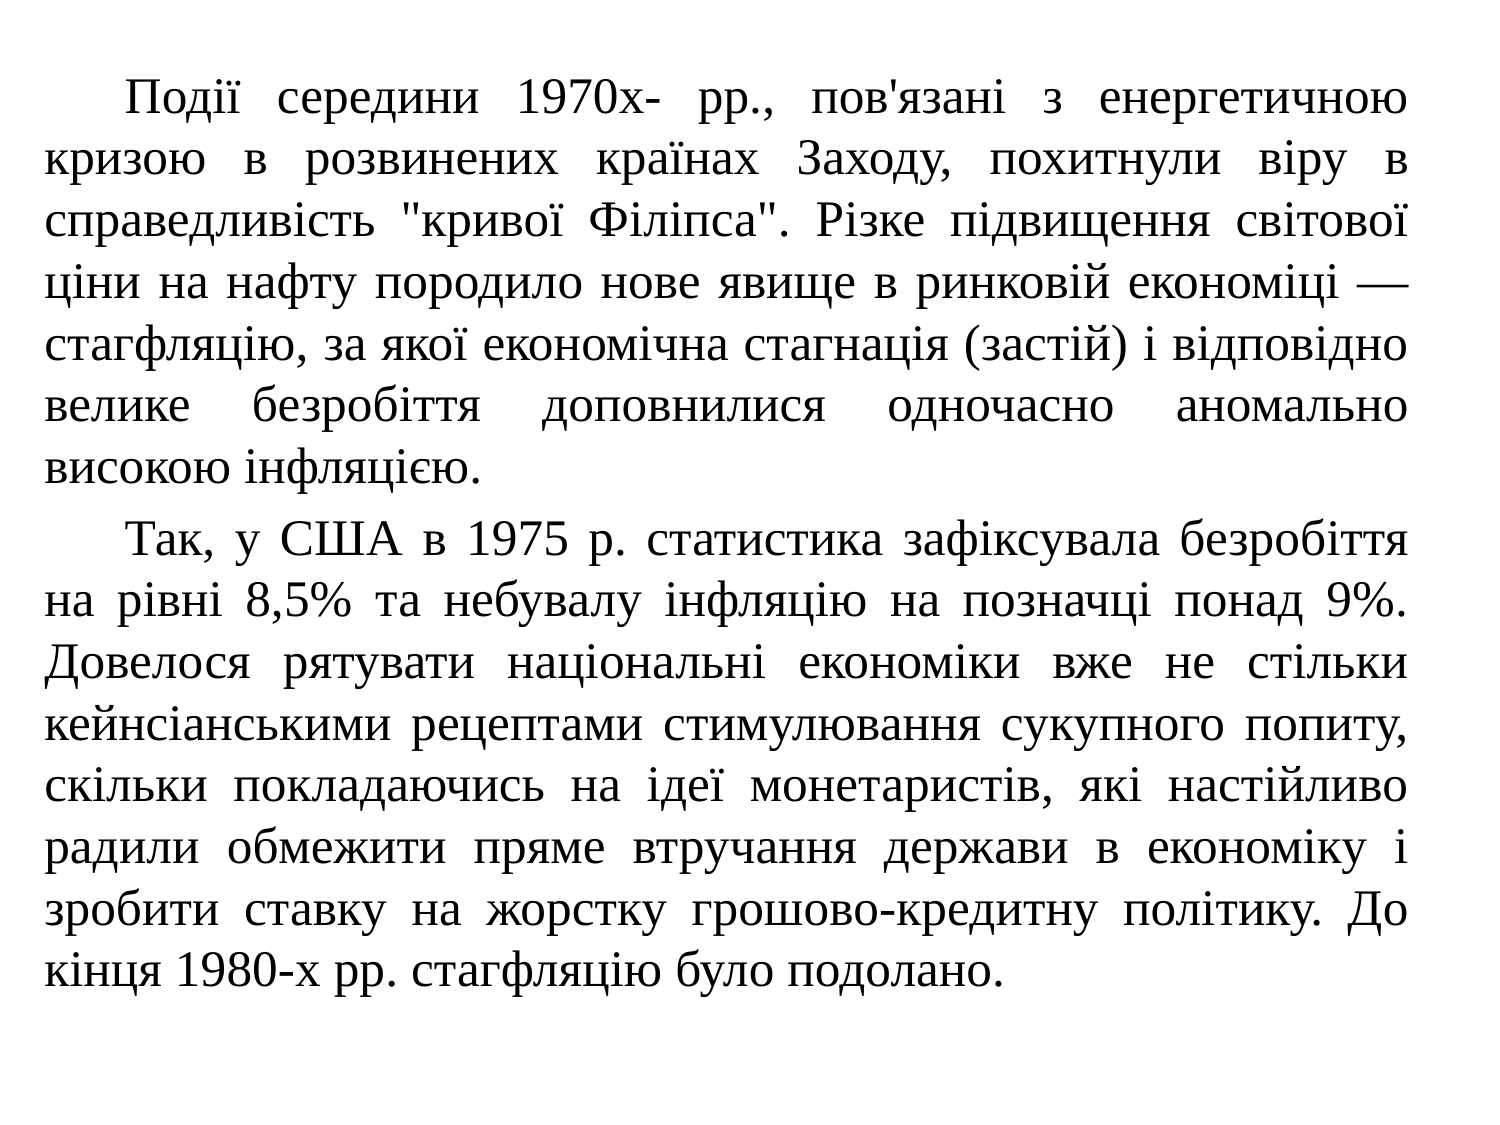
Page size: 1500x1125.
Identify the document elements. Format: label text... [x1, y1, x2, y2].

list Події середини 1970х- рр., пов'язані з енергетичною кризою в розвинених країнах Заходу, похитнули віру в справедливість "кривої Філіпса". Різке підвищення світової ціни на нафту породило нове явище в ринковій економіці — стагфляцію, за якої економічна стагнація (застій) і відповідно велике безробіття доповнилися одночасно аномально високою інфляцією. Так, у США в 1975 р. статистика зафіксувала безробіття на рівні 8,5% та небувалу інфляцію на позначці понад 9%. Довелося рятувати національні економіки вже не стільки кейнсіанськими рецептами стимулювання сукупного попиту, скільки покладаючись на ідеї монетаристів, які настійливо радили обмежити пряме втручання держави в економіку і зробити ставку на жорстку грошово-кредитну політику. До кінця 1980-х рр. стагфляцію було подолано. [29, 54, 1425, 1029]
